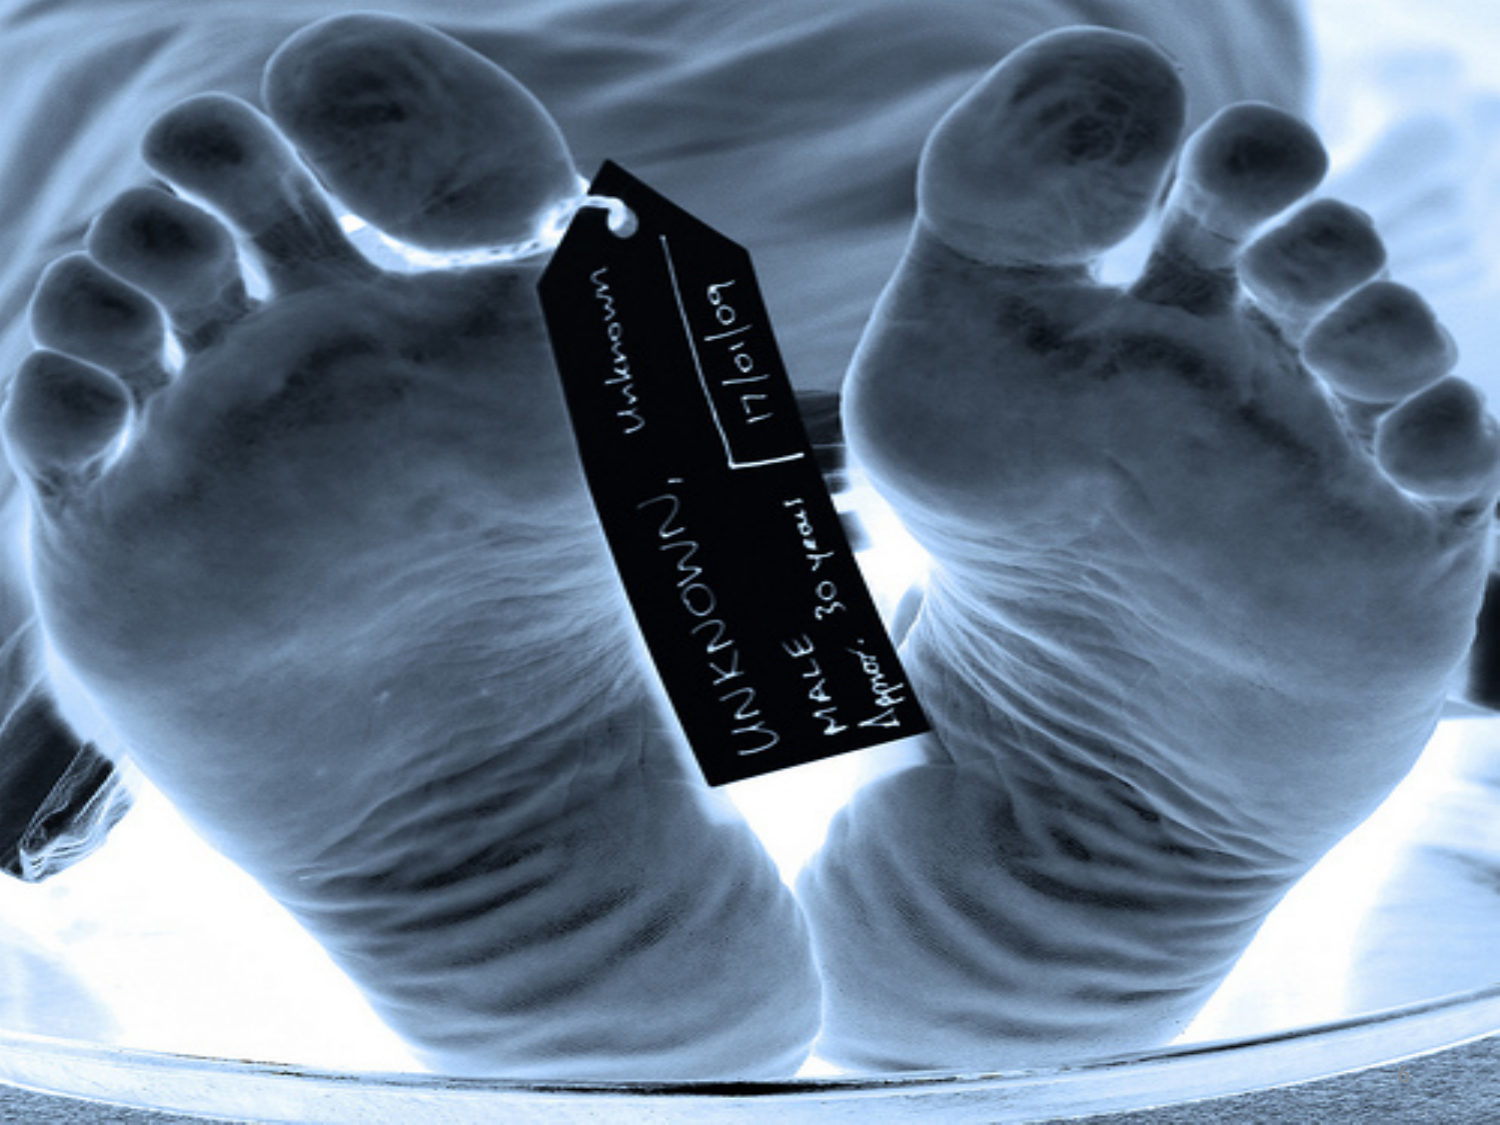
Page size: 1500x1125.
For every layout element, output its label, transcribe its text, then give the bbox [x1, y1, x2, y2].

picture [0, 0, 1500, 1125]
slide_number 6 [1074, 1042, 1425, 1103]
